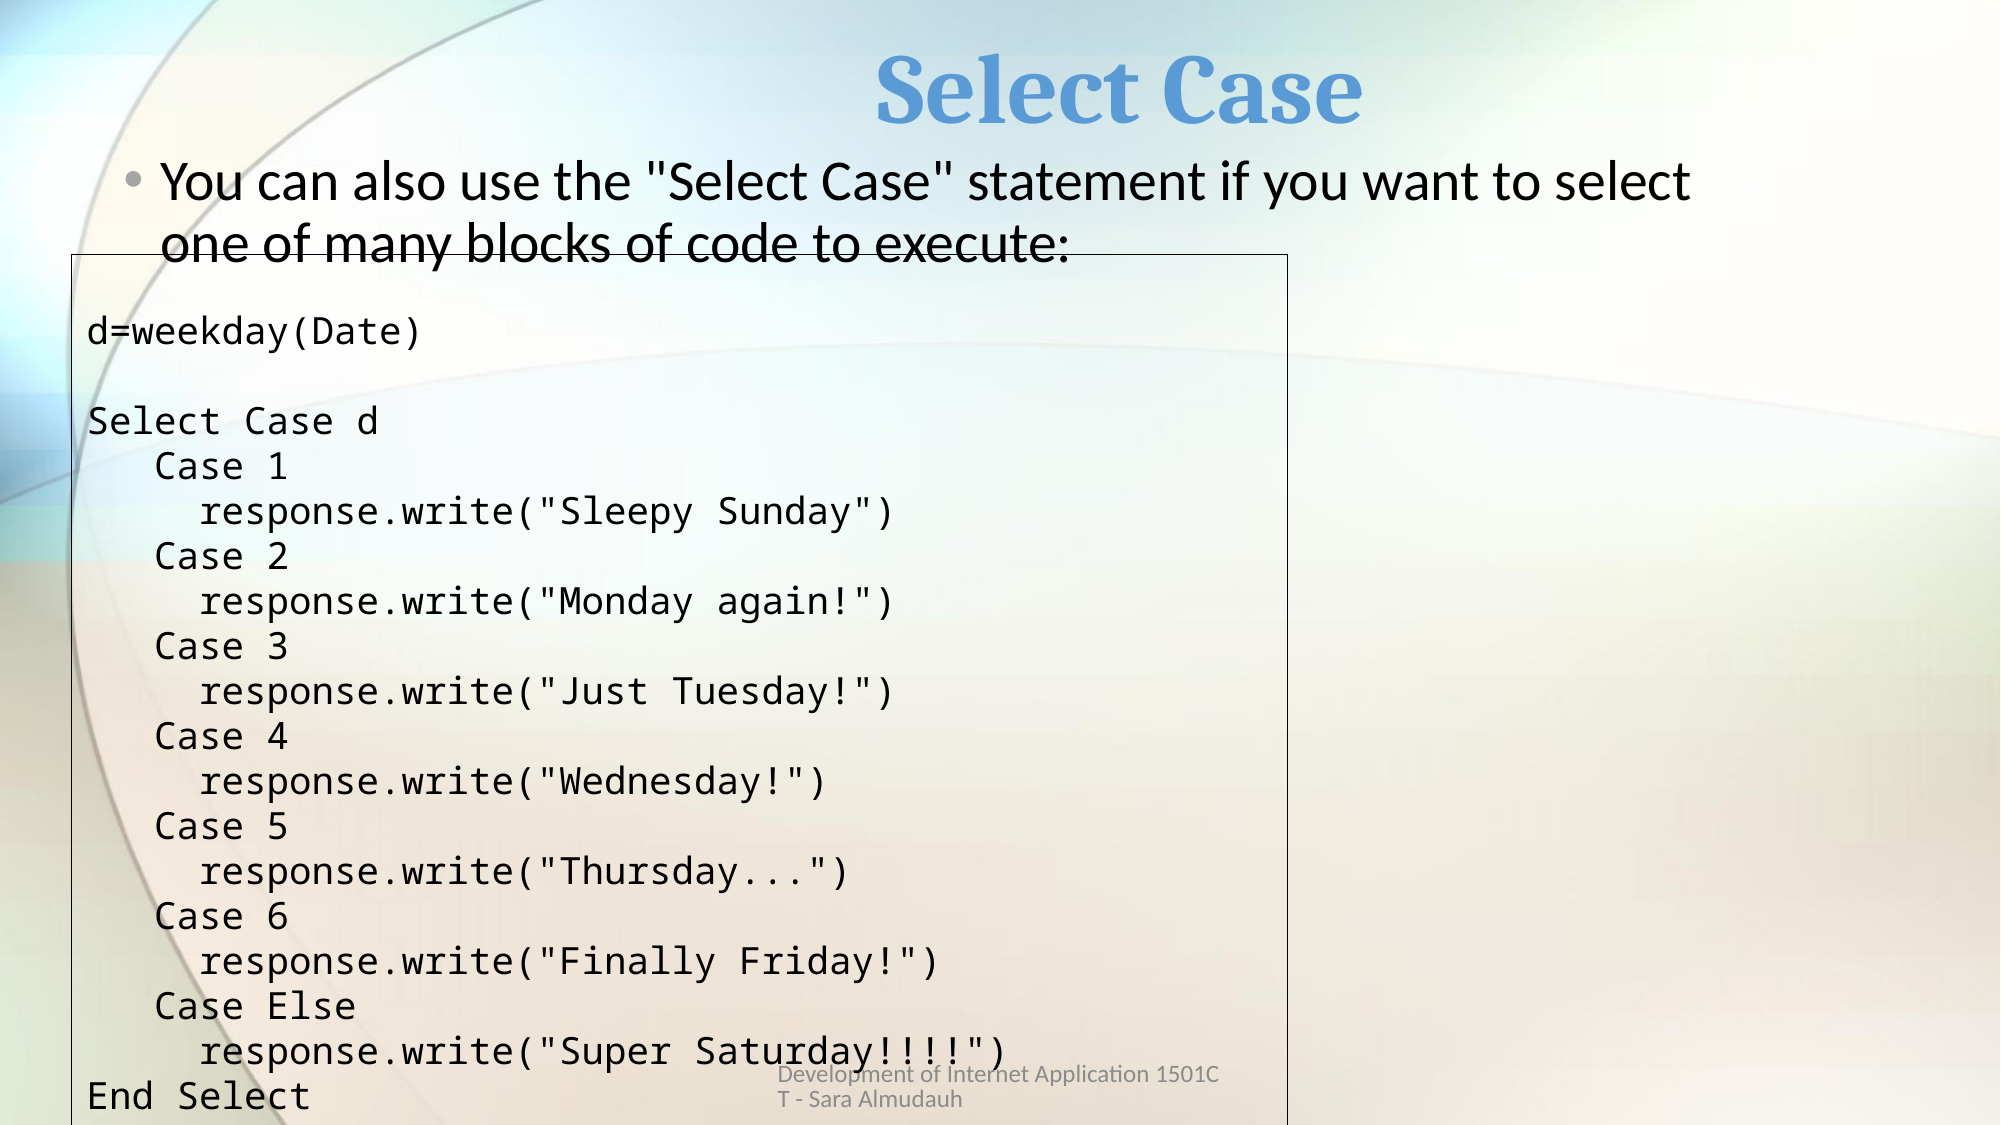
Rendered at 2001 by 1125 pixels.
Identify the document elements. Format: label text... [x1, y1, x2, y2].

picture [0, 0, 2001, 1125]
text_box d=weekday(Date) Select Case d Case 1 response.write("Sleepy Sunday") Case 2 response.write("Monday again!") Case 3 response.write("Just Tuesday!") Case 4 response.write("Wednesday!") Case 5 response.write("Thursday...") Case 6 response.write("Finally Friday!") Case Else response.write("Super Saturday!!!!") End Select %> [71, 254, 1288, 1125]
list You can also use the "Select Case" statement if you want to select one of many blocks of code to execute: [108, 143, 1749, 284]
title Select Case [381, 59, 1863, 228]
